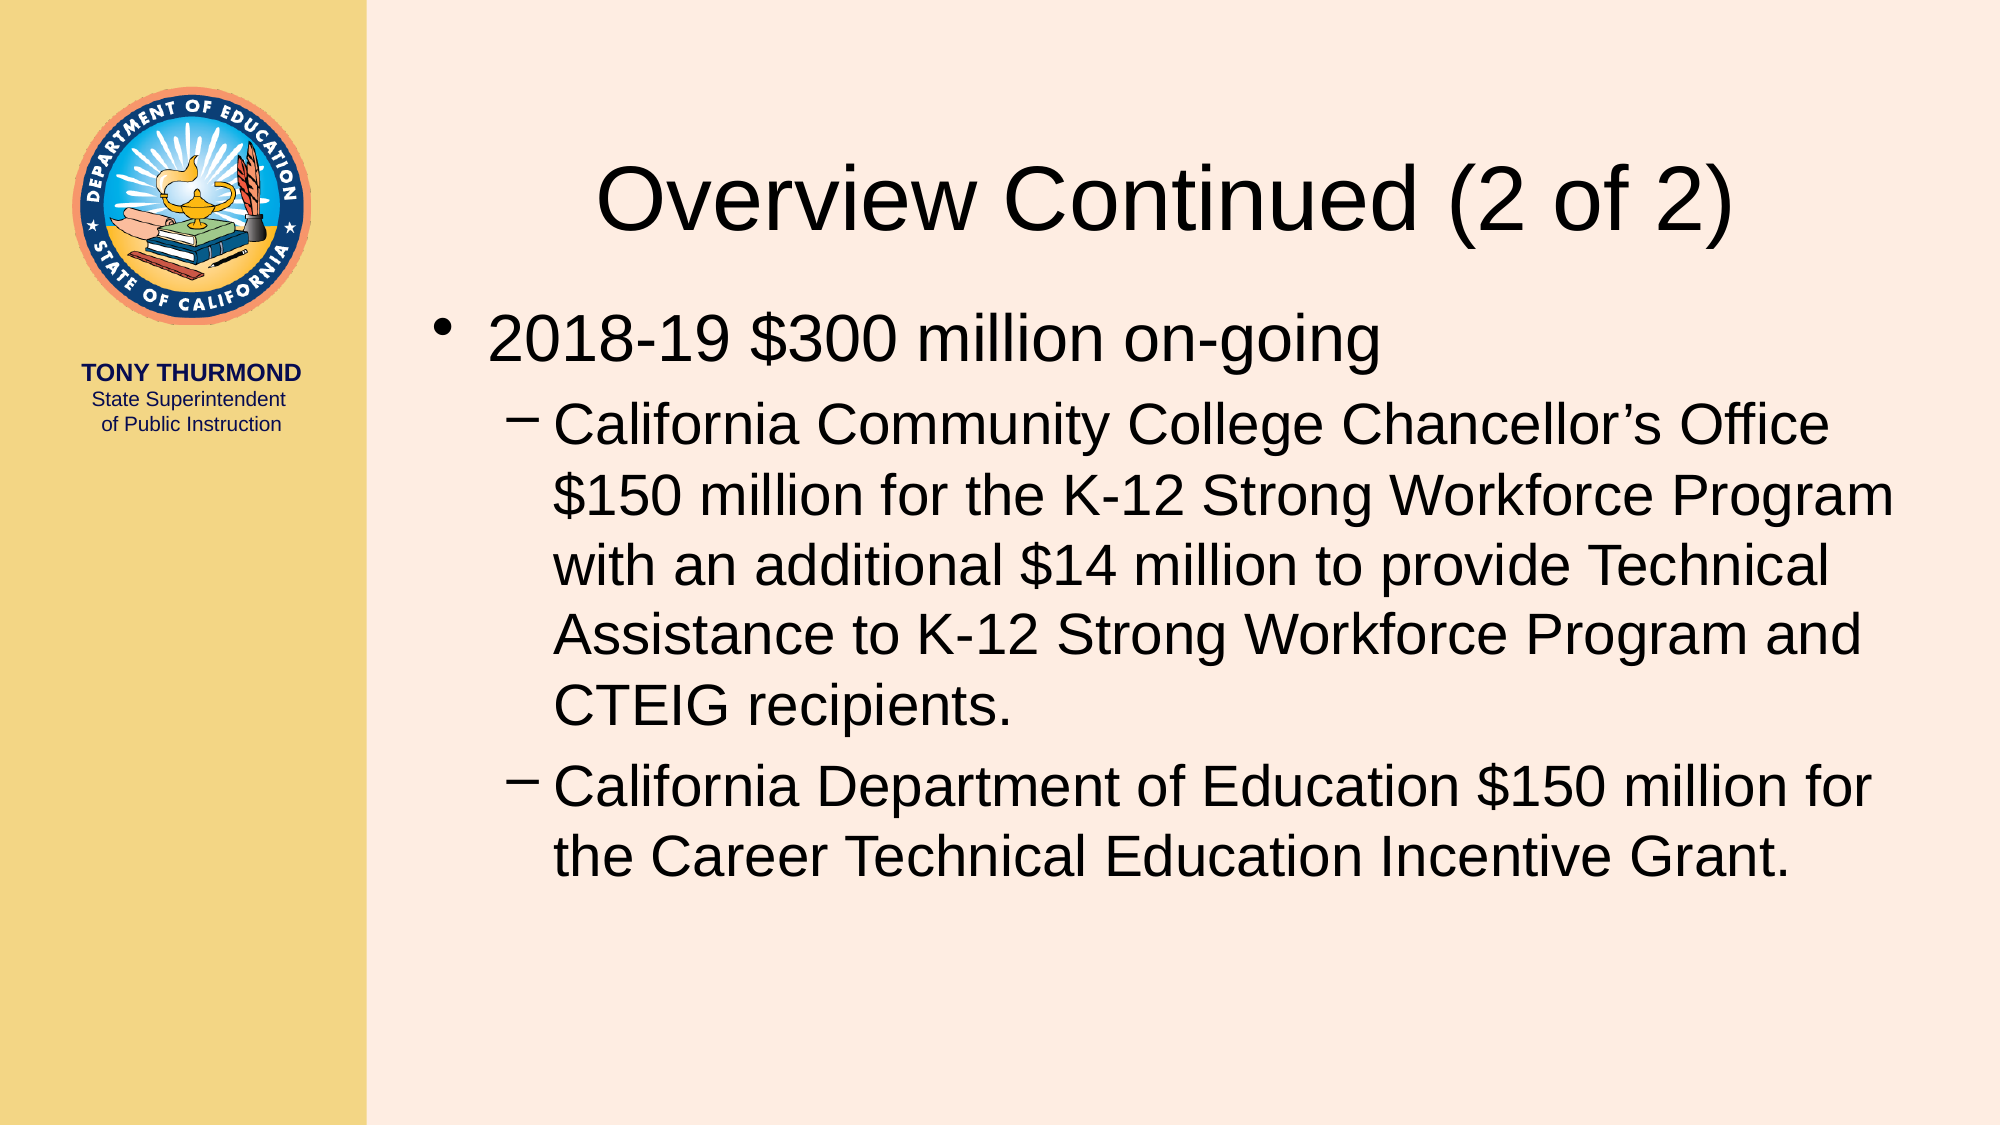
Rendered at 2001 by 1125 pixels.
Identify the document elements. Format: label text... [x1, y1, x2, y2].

picture [72, 86, 311, 325]
title Overview Continued (2 of 2) [416, 99, 1917, 287]
list 2018-19 $300 million on-going California Community College Chancellor’s Office $150 million for the K-12 Strong Workforce Program with an additional $14 million to provide Technical Assistance to K-12 Strong Workforce Program and CTEIG recipients. California Department of Education $150 million for the Career Technical Education Incentive Grant. [416, 287, 1917, 963]
